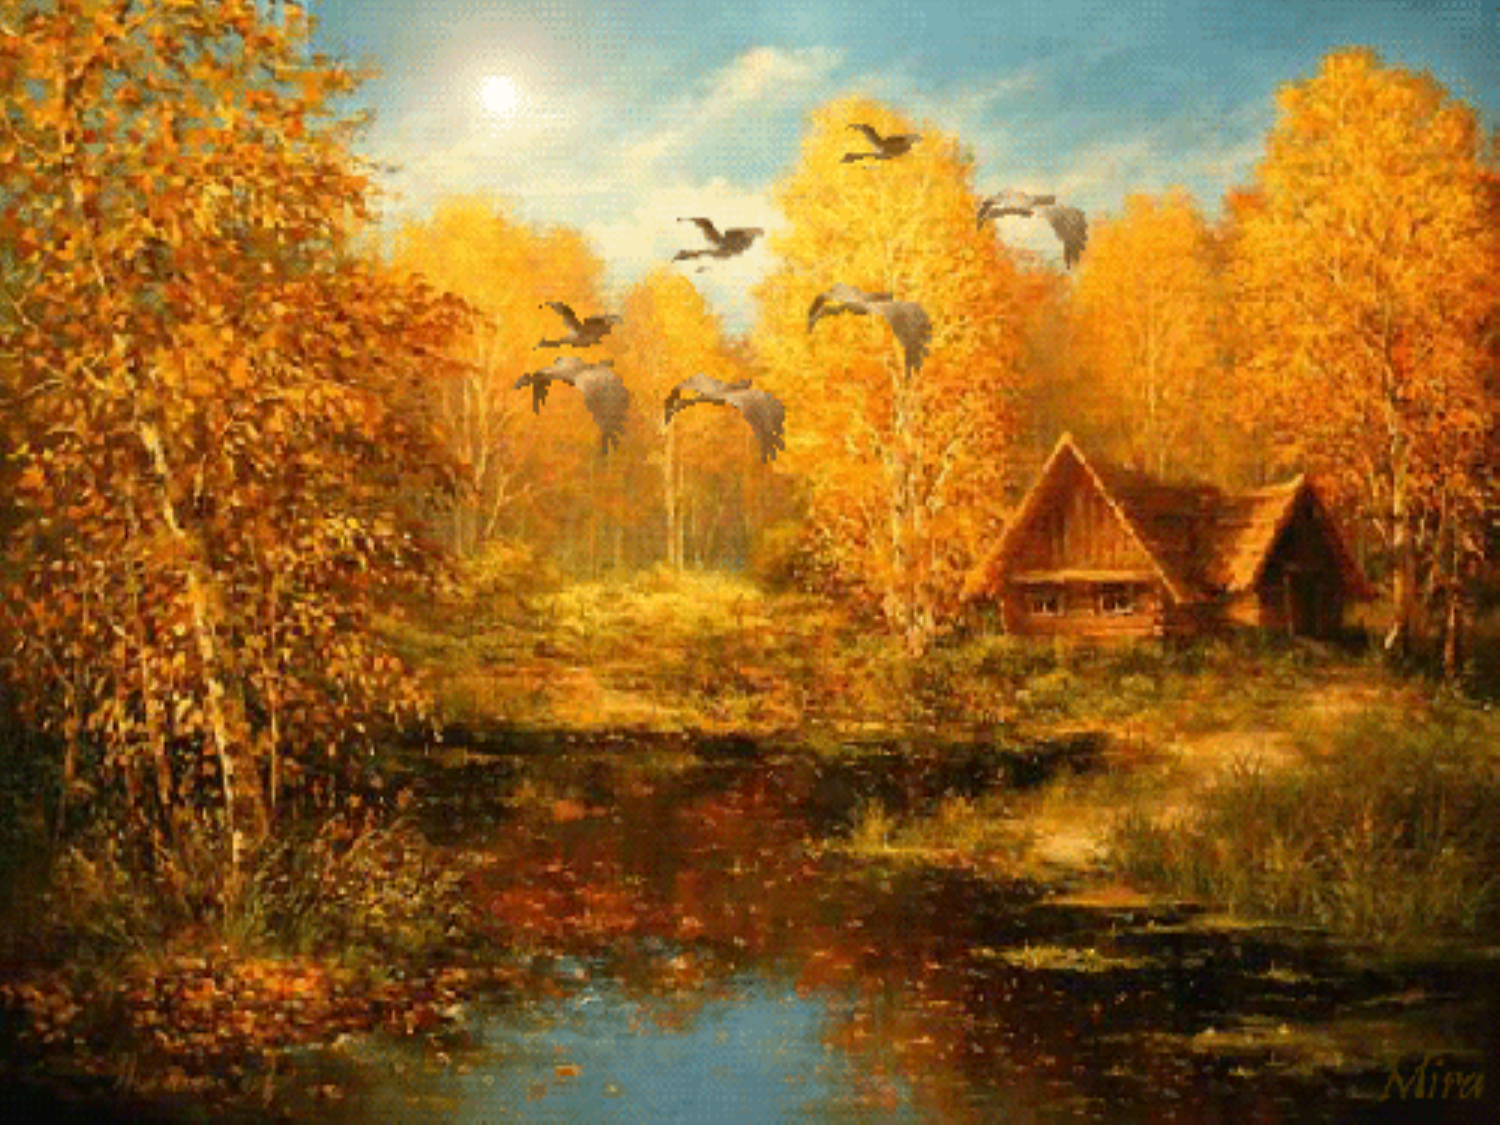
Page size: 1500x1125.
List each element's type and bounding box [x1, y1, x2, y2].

list [0, 0, 1500, 1125]
